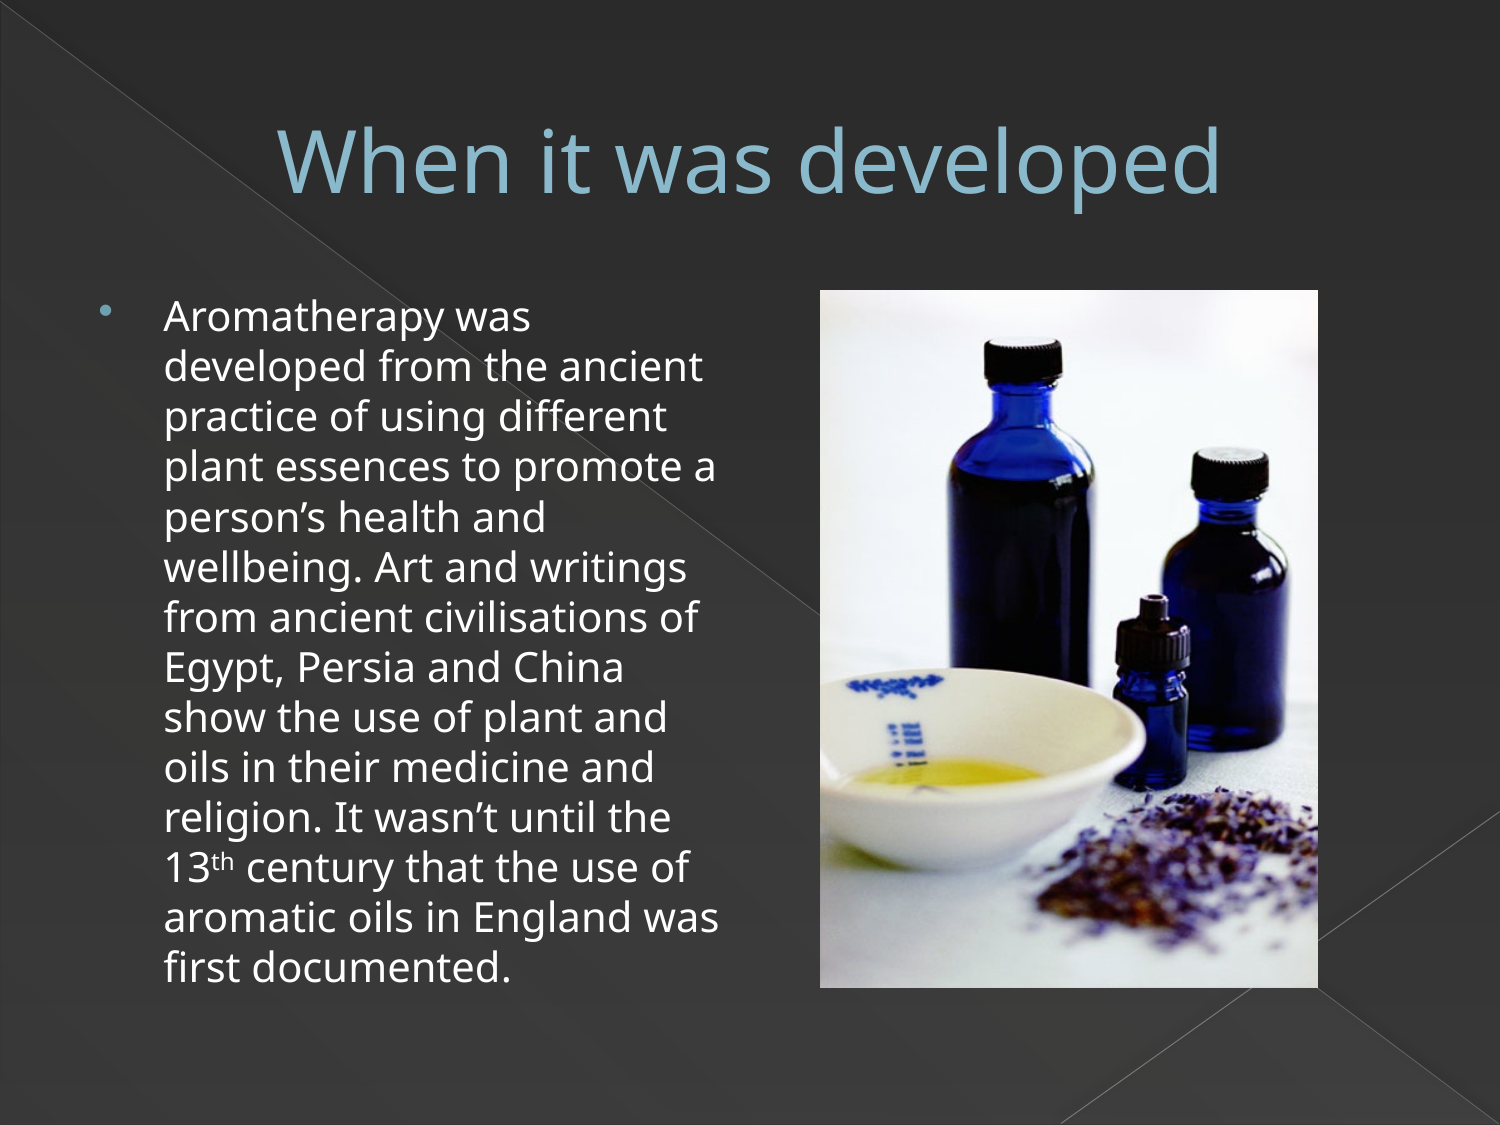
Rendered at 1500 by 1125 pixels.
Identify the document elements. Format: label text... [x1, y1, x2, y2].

list Aromatherapy was developed from the ancient practice of using different plant essences to promote a person’s health and wellbeing. Art and writings from ancient civilisations of Egypt, Persia and China show the use of plant and oils in their medicine and religion. It wasn’t until the 13th century that the use of aromatic oils in England was first documented. [75, 282, 738, 1025]
picture [820, 290, 1318, 988]
title When it was developed [75, 43, 1425, 274]
